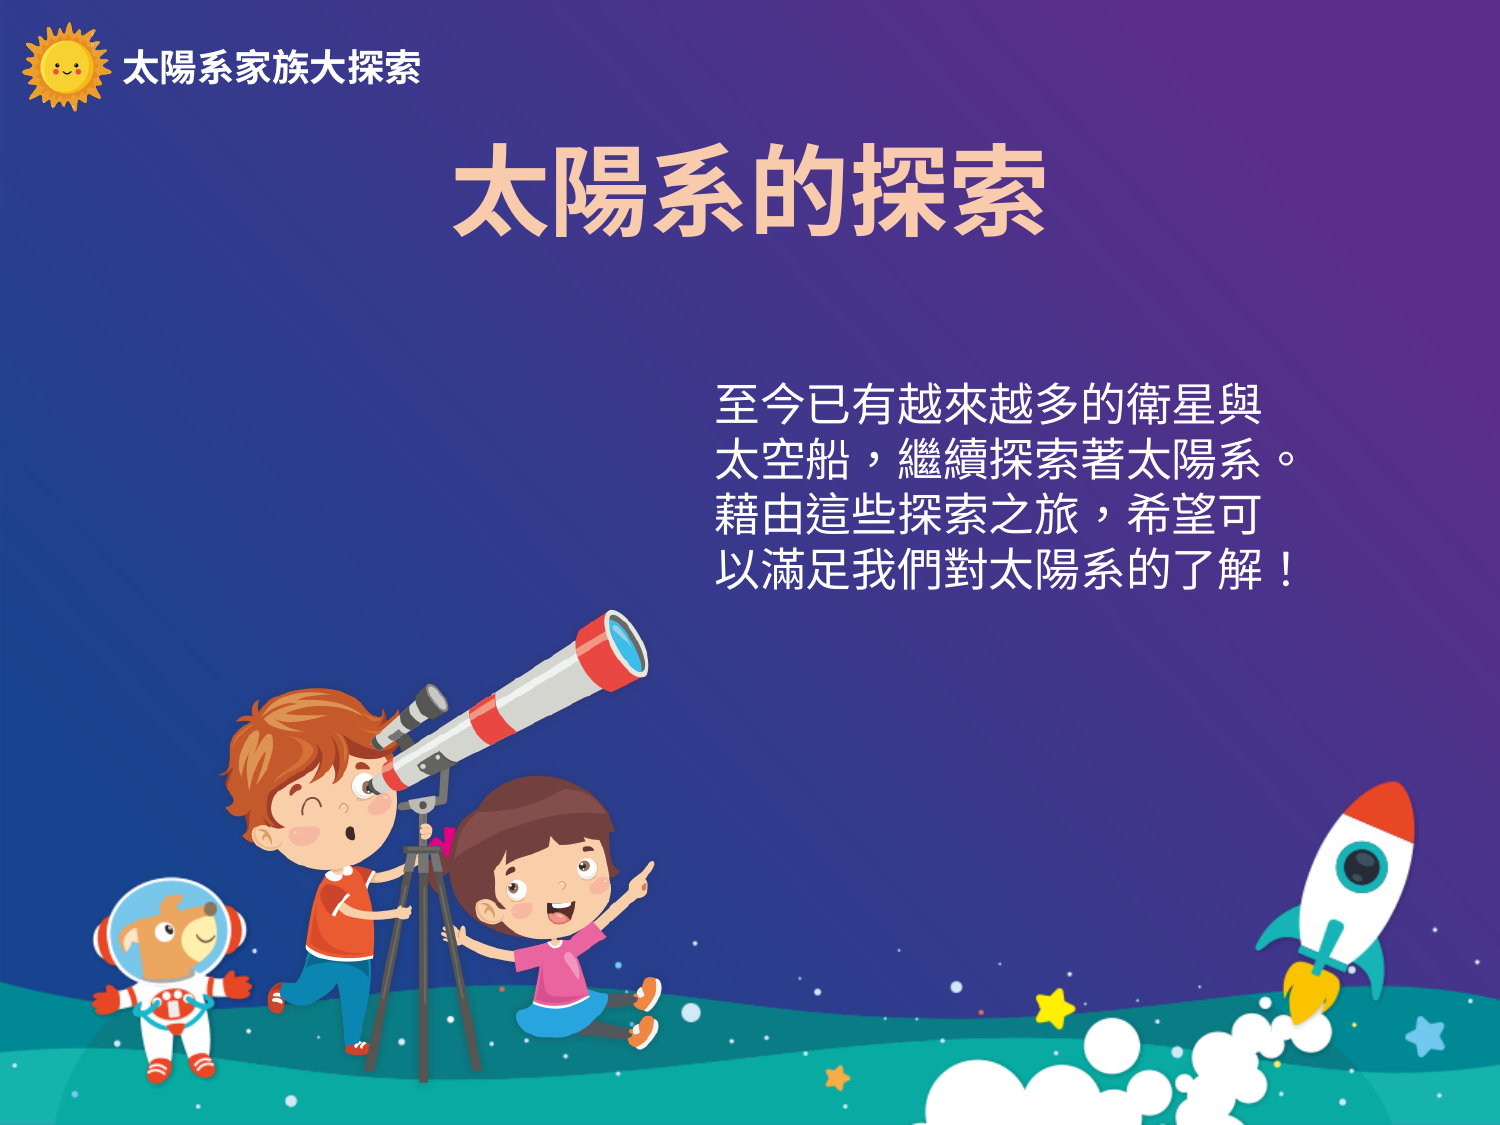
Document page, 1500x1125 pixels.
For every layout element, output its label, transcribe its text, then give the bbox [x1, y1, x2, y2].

picture [0, 0, 1500, 1125]
list 至今已有越來越多的衛星與太空船，繼續探索著太陽系。藉由這些探索之旅，希望可以滿足我們對太陽系的了解！ [699, 368, 1293, 625]
title 太陽系的探索 [103, 87, 1397, 305]
